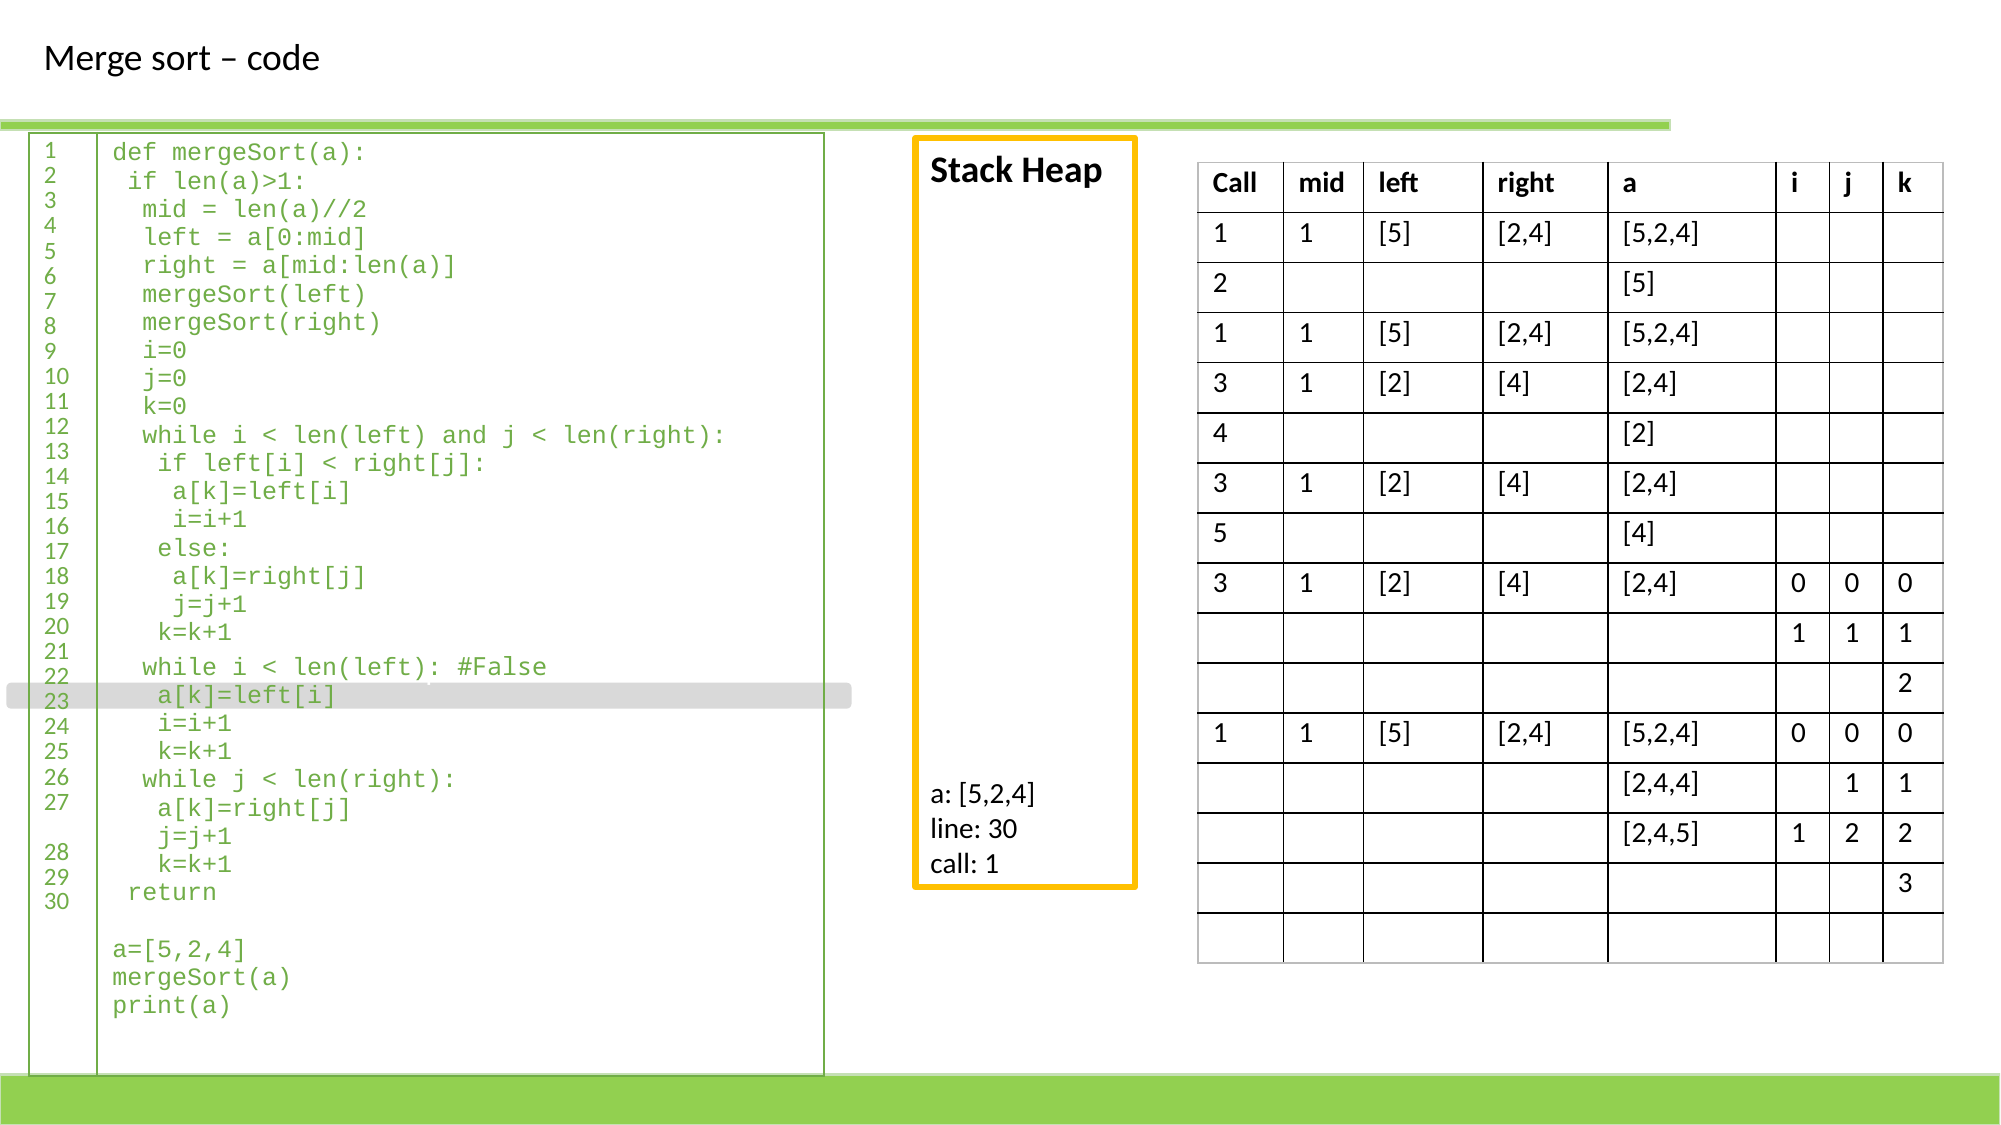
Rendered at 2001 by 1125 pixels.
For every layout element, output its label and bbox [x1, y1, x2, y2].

table_cell [1199, 864, 1283, 912]
table_cell [1364, 213, 1482, 262]
table_cell [1364, 414, 1482, 462]
table_cell [1199, 764, 1283, 812]
table_cell [1284, 414, 1363, 462]
table_cell [1284, 614, 1363, 662]
table_cell [1830, 313, 1882, 362]
table_cell [1777, 714, 1829, 762]
table_cell [1830, 514, 1882, 562]
table_cell [1830, 213, 1882, 262]
table_cell [1884, 564, 1942, 612]
table_cell [1884, 313, 1942, 362]
table_cell [1884, 514, 1942, 562]
table_cell [1284, 914, 1363, 962]
table_cell [1609, 414, 1775, 462]
table_cell [1609, 363, 1775, 412]
table_cell [1884, 464, 1942, 512]
table_cell [1284, 313, 1363, 362]
text_box [28, 25, 1072, 86]
table_cell [1199, 564, 1283, 612]
table_cell [1364, 514, 1482, 562]
table_header [1884, 163, 1942, 212]
table_cell [1830, 363, 1882, 412]
text_box [825, 682, 852, 709]
table_header [1484, 163, 1607, 212]
text_box [915, 137, 1135, 888]
table_cell [1199, 464, 1283, 512]
table_header [1609, 163, 1775, 212]
table_cell [1609, 464, 1775, 512]
table_cell [1609, 313, 1775, 362]
table_cell [1609, 263, 1775, 312]
table_cell [1777, 614, 1829, 662]
table_cell [1484, 363, 1607, 412]
table_cell [1830, 664, 1882, 712]
table_cell [1830, 564, 1882, 612]
table_cell [1364, 263, 1482, 312]
table_cell [1830, 814, 1882, 862]
table_cell [1884, 814, 1942, 862]
table_cell [1284, 764, 1363, 812]
table_cell [1284, 714, 1363, 762]
table_cell [1884, 764, 1942, 812]
table_cell [1884, 213, 1942, 262]
table_cell [1284, 263, 1363, 312]
table_cell [1484, 614, 1607, 662]
table_cell [1199, 814, 1283, 862]
table_cell [1364, 614, 1482, 662]
table_cell [1199, 514, 1283, 562]
table_cell [1284, 514, 1363, 562]
table_cell [1484, 764, 1607, 812]
table_cell [1609, 514, 1775, 562]
table_cell [1199, 614, 1283, 662]
table_cell [1777, 363, 1829, 412]
table_cell [1484, 914, 1607, 962]
table_cell [1484, 564, 1607, 612]
table_cell [1884, 263, 1942, 312]
table_cell [1284, 664, 1363, 712]
table_cell [1364, 664, 1482, 712]
table_cell [1884, 664, 1942, 712]
table_cell [1777, 414, 1829, 462]
table_cell [1484, 213, 1607, 262]
table_cell [1364, 363, 1482, 412]
text_box [6, 682, 28, 709]
table_cell [1609, 213, 1775, 262]
table_cell [1484, 714, 1607, 762]
table_cell [1609, 814, 1775, 862]
table_header [1364, 163, 1482, 212]
table_cell [1777, 514, 1829, 562]
table_cell [1364, 764, 1482, 812]
table_cell [1199, 363, 1283, 412]
table_cell [1609, 714, 1775, 762]
table_cell [1777, 564, 1829, 612]
table_cell [1364, 914, 1482, 962]
table_header [1830, 163, 1882, 212]
table_cell [1777, 914, 1829, 962]
table_cell [1777, 313, 1829, 362]
table_cell [1284, 213, 1363, 262]
table_cell [1484, 313, 1607, 362]
table_cell [1364, 313, 1482, 362]
table_cell [1884, 363, 1942, 412]
table_header [30, 134, 96, 1075]
table_cell [1830, 714, 1882, 762]
table_cell [1884, 914, 1942, 962]
table_cell [1364, 864, 1482, 912]
table_cell [1777, 764, 1829, 812]
table_cell [1830, 914, 1882, 962]
table_cell [1199, 414, 1283, 462]
table_cell [1777, 464, 1829, 512]
table_header [1777, 163, 1829, 212]
table_cell [1484, 664, 1607, 712]
table_cell [1199, 263, 1283, 312]
table_cell [1364, 564, 1482, 612]
table_cell [1884, 414, 1942, 462]
table_cell [1199, 664, 1283, 712]
table_cell [1484, 814, 1607, 862]
table_cell [1777, 213, 1829, 262]
table_cell [1364, 814, 1482, 862]
table_cell [1484, 464, 1607, 512]
table_cell [1364, 464, 1482, 512]
table_cell [1609, 914, 1775, 962]
table_header [1284, 163, 1363, 212]
table_cell [1777, 864, 1829, 912]
table_cell [1484, 263, 1607, 312]
table_cell [1830, 464, 1882, 512]
table_cell [1830, 414, 1882, 462]
table_cell [1609, 564, 1775, 612]
table_cell [1830, 614, 1882, 662]
table_cell [1284, 864, 1363, 912]
table_cell [1284, 564, 1363, 612]
table_header [1199, 163, 1283, 212]
table_cell [1284, 464, 1363, 512]
table_cell [1199, 213, 1283, 262]
table_cell [1777, 814, 1829, 862]
table_cell [1884, 614, 1942, 662]
table_cell [1830, 263, 1882, 312]
table_cell [1199, 914, 1283, 962]
table_cell [1199, 313, 1283, 362]
table_cell [1284, 814, 1363, 862]
table_cell [1284, 363, 1363, 412]
table_cell [1609, 864, 1775, 912]
table_cell [1609, 614, 1775, 662]
table_cell [1884, 714, 1942, 762]
table_cell [1777, 263, 1829, 312]
table_cell [1884, 864, 1942, 912]
table_cell [1609, 764, 1775, 812]
table_cell [1777, 664, 1829, 712]
table_cell [1199, 714, 1283, 762]
table_cell [1484, 514, 1607, 562]
table_cell [1484, 864, 1607, 912]
table_cell [1830, 764, 1882, 812]
table_cell [1609, 664, 1775, 712]
table_cell [1364, 714, 1482, 762]
table_cell [1830, 864, 1882, 912]
table_header [98, 134, 823, 1075]
table_cell [1484, 414, 1607, 462]
